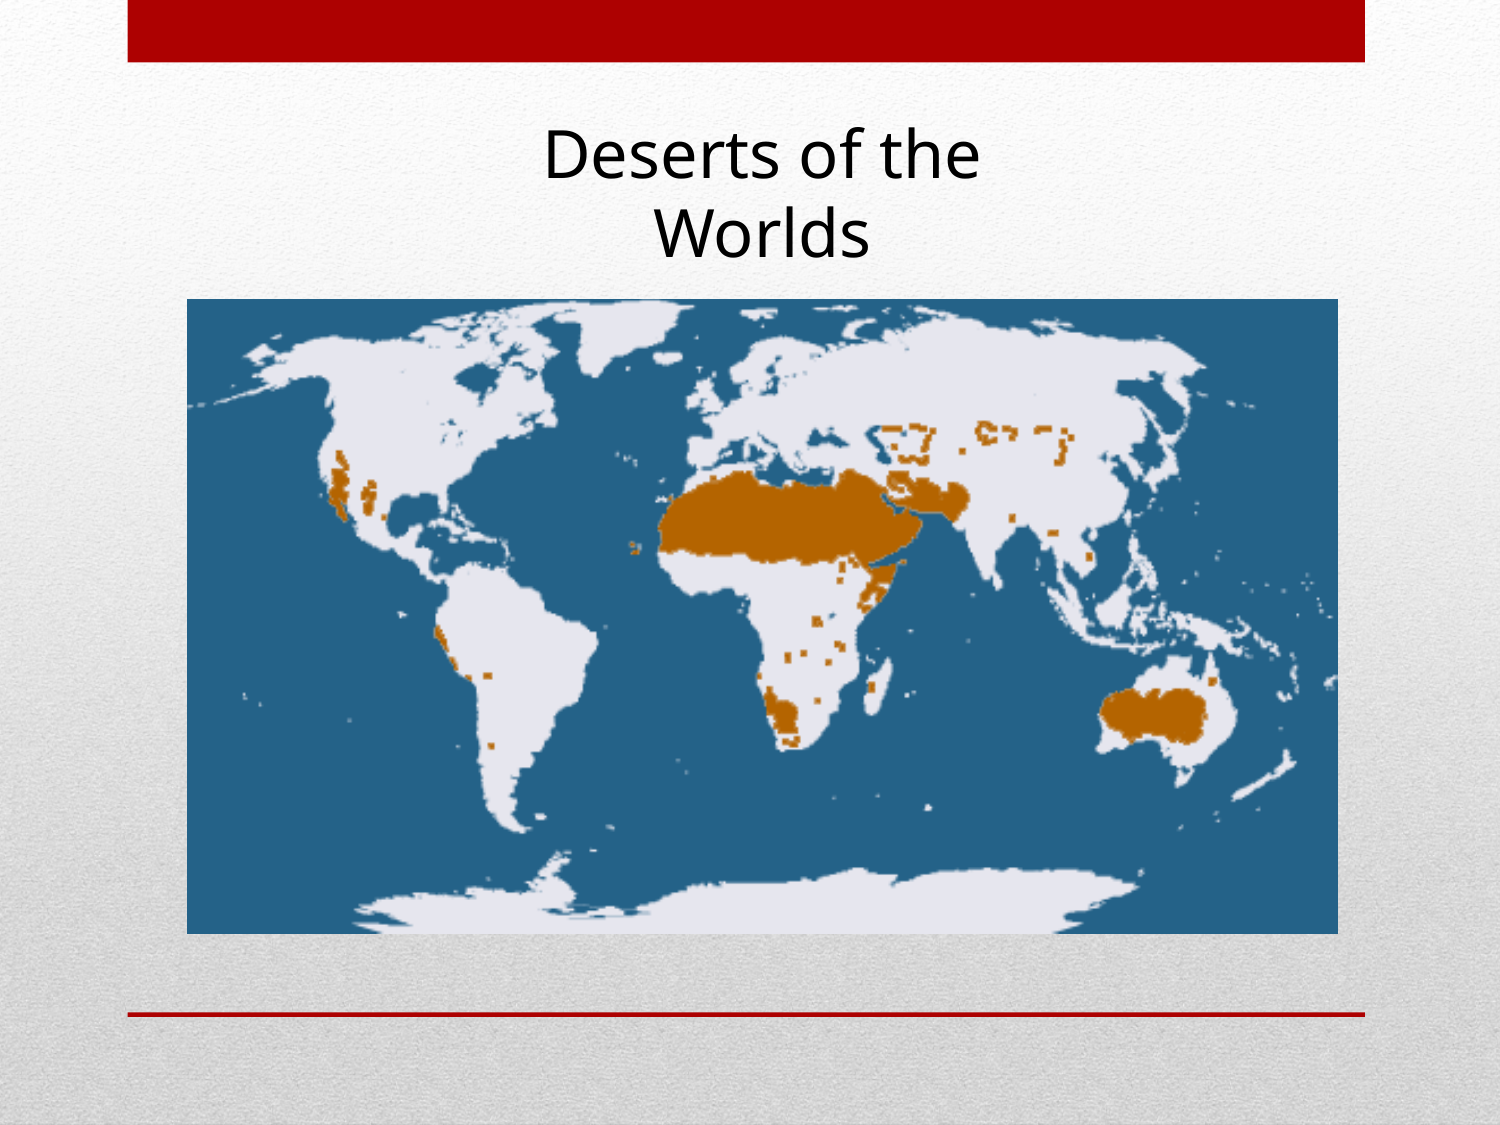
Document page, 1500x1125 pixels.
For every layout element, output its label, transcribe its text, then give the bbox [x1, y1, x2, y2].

picture [186, 299, 1339, 935]
text_box Deserts of the Worlds [415, 103, 1110, 279]
